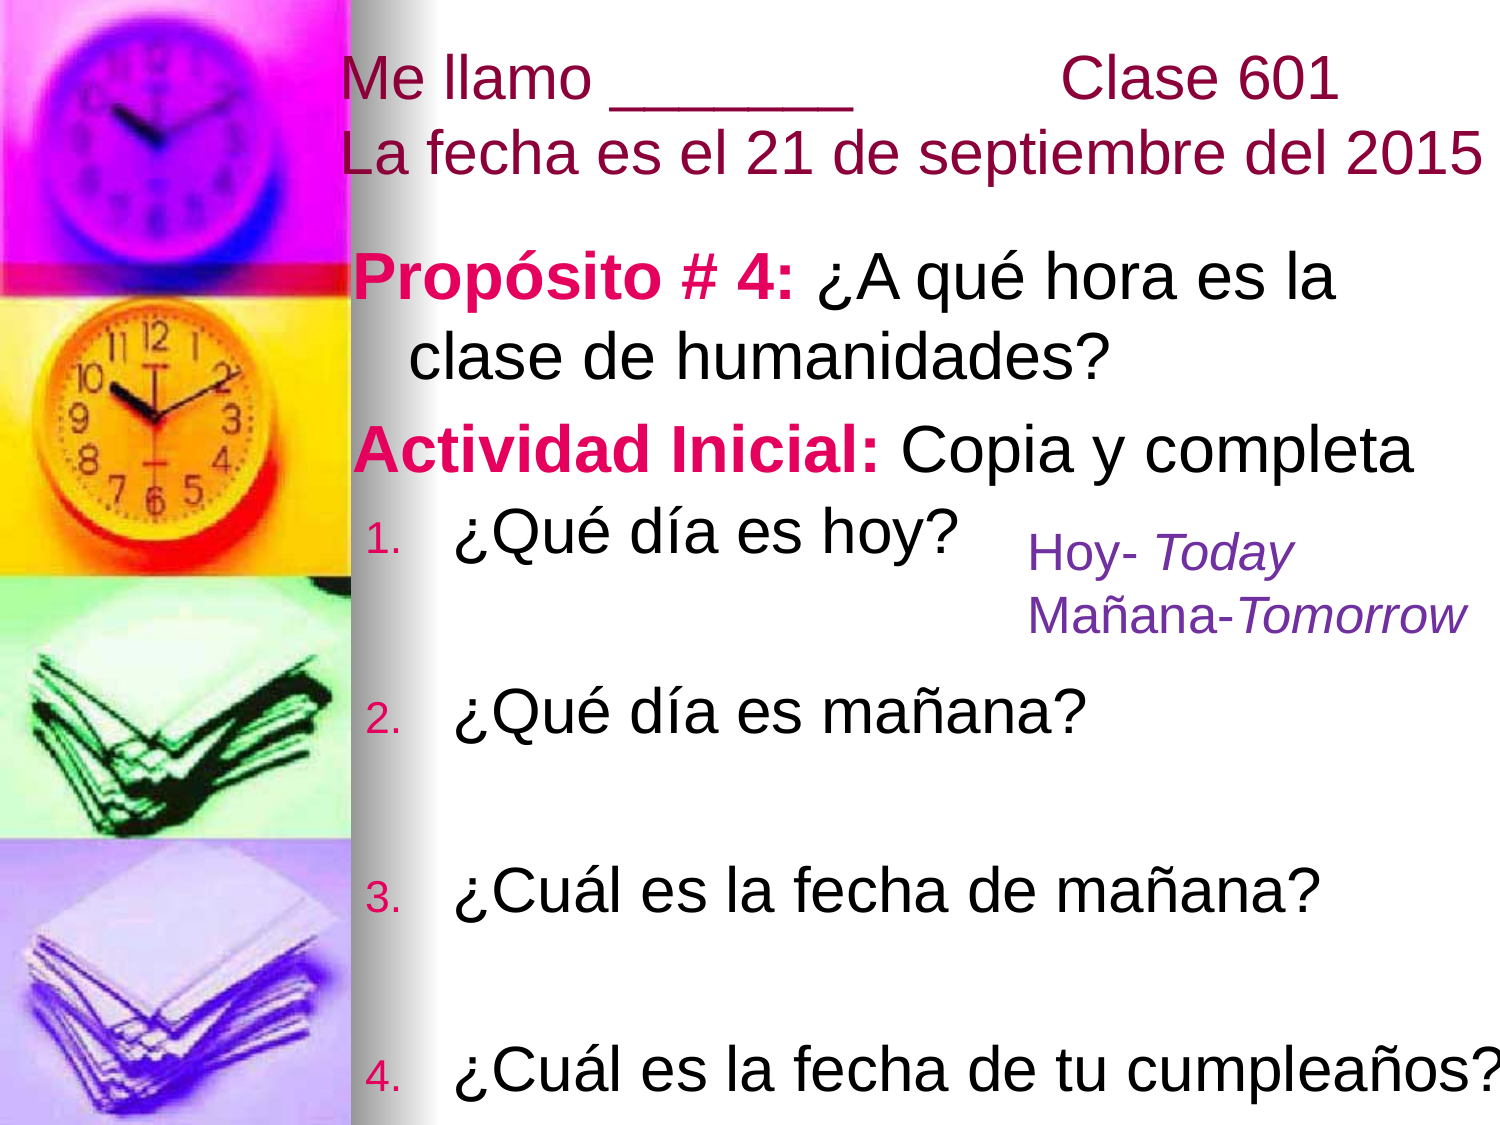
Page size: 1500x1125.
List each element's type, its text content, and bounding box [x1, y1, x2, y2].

text_box Hoy- Today Mañana-Tomorrow [1012, 487, 1500, 675]
title Me llamo _______ Clase 601 La fecha es el 21 de septiembre del 2015 [324, 12, 1500, 213]
text_box ¿Qué día es hoy? ¿Qué día es mañana? ¿Cuál es la fecha de mañana? ¿Cuál es la fecha de tu cumpleaños? [349, 482, 1500, 1113]
picture [0, 0, 351, 1125]
list Propósito # 4: ¿A qué hora es la clase de humanidades? Actividad Inicial: Copia y completa [337, 224, 1500, 1113]
